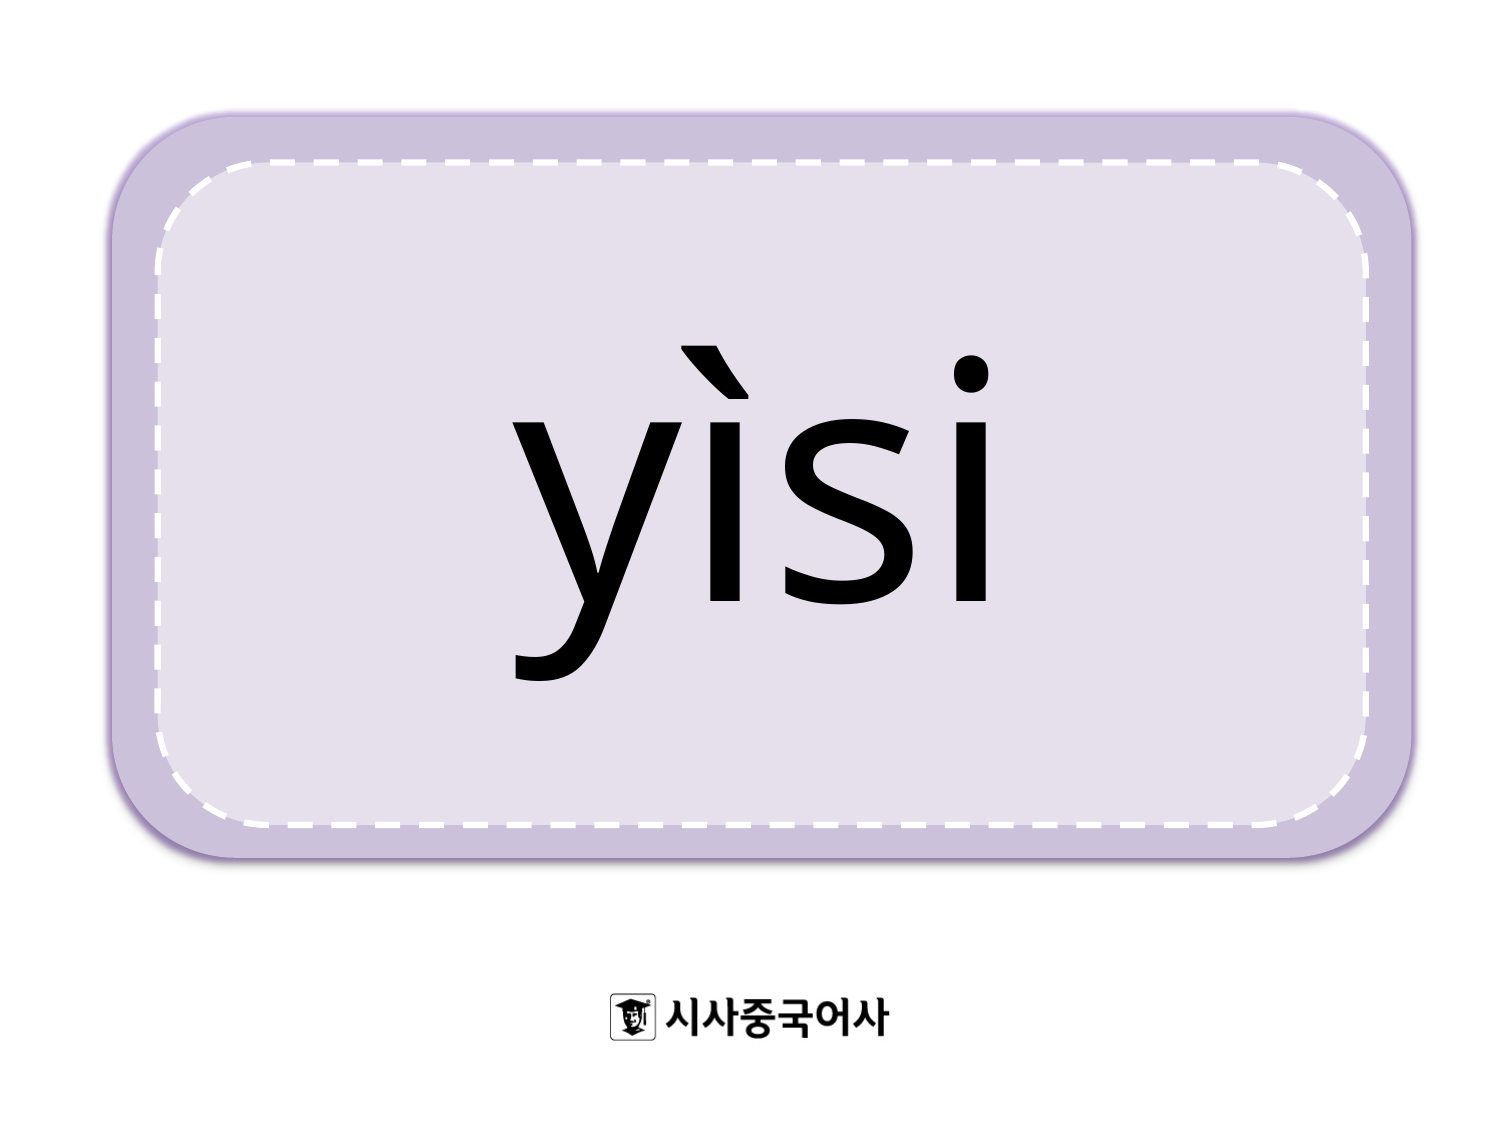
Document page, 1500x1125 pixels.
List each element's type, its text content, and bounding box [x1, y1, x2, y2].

text_box yìsi [159, 137, 1368, 800]
picture [602, 987, 898, 1047]
